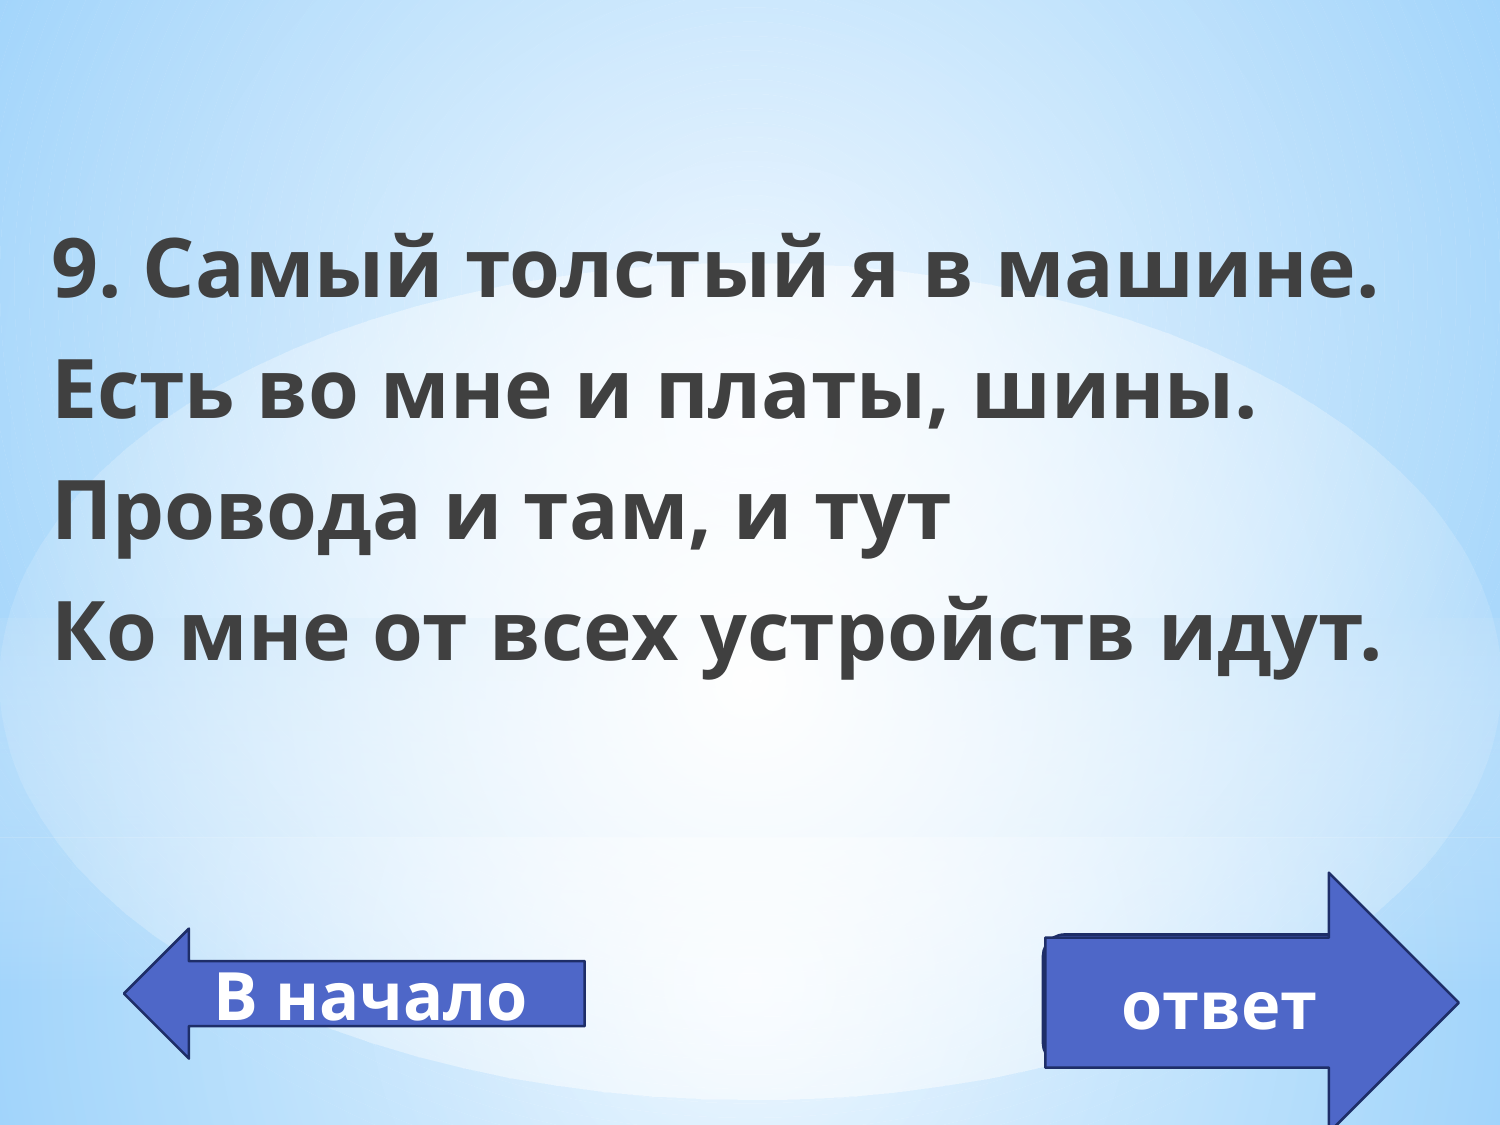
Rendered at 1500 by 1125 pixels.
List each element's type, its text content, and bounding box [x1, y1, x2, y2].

text_box [1044, 871, 1460, 1125]
text_box В начало [123, 927, 586, 1060]
list 9. Самый толстый я в машине. Есть во мне и платы, шины. Провода и там, и тут Ко мне от всех устройств идут. [29, 208, 1459, 840]
